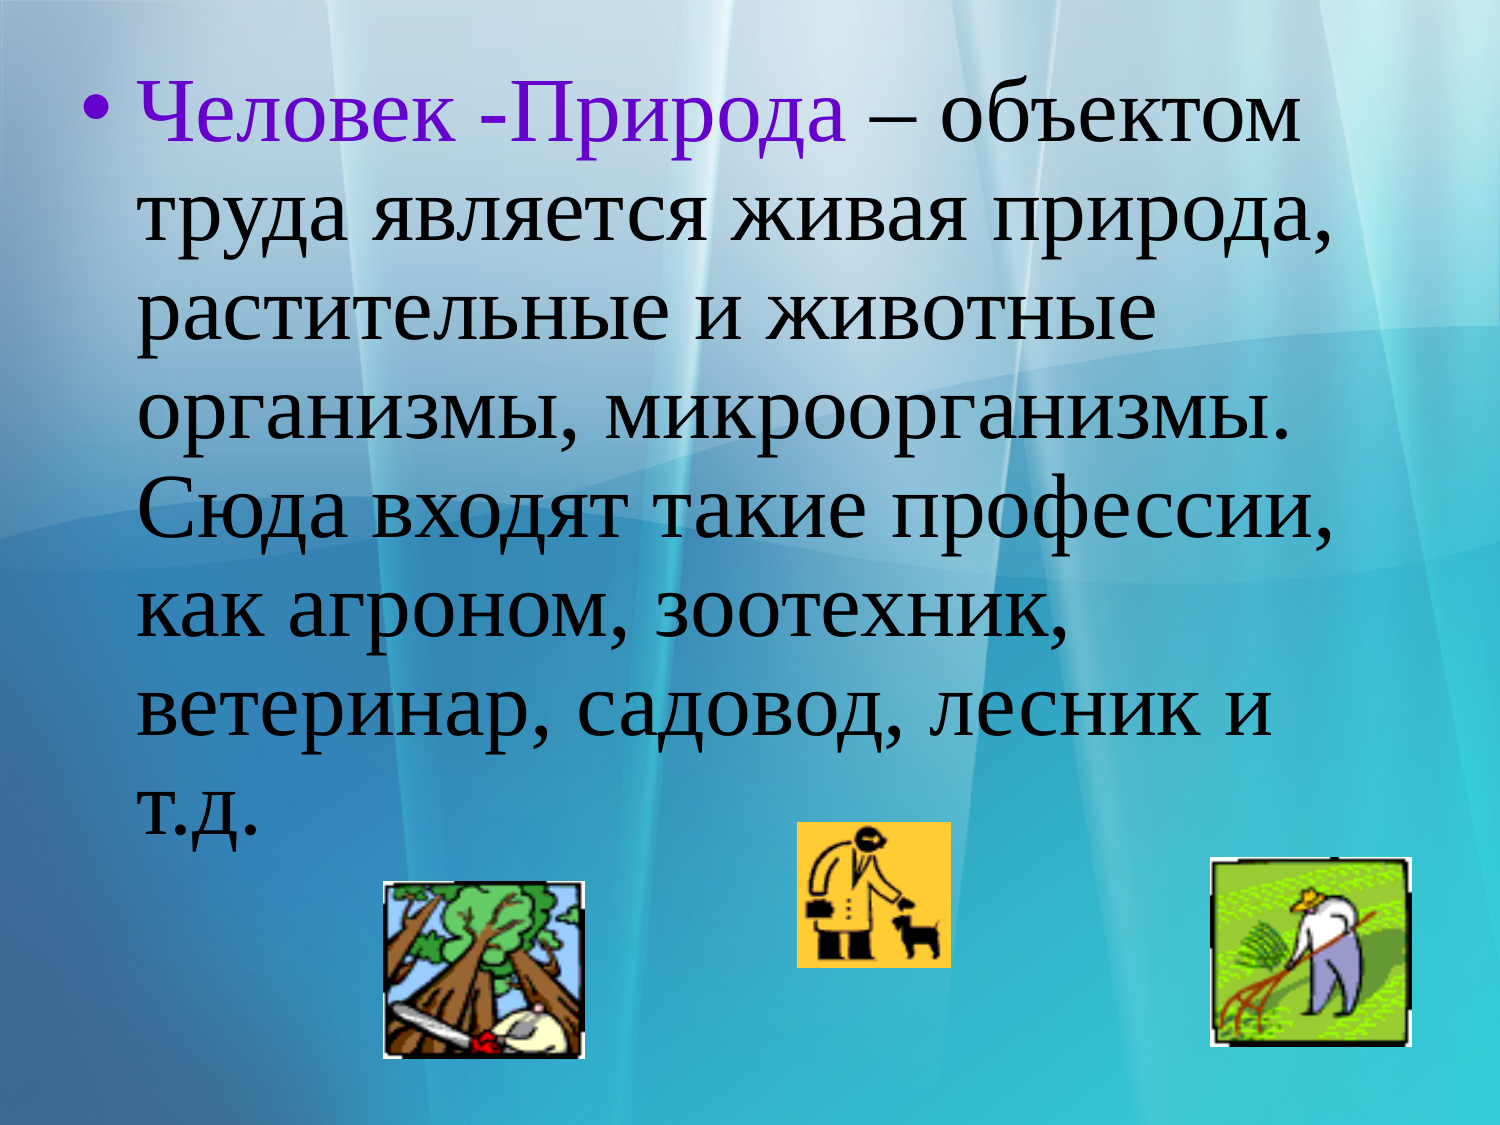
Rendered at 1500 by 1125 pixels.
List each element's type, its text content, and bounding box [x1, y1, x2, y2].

picture [0, 0, 1500, 1125]
list Человек -Природа – объектом труда является живая природа, растительные и животные организмы, микроорганизмы. Сюда входят такие профессии, как агроном, зоотехник, ветеринар, садовод, лесник и т.д. [64, 54, 1425, 1038]
